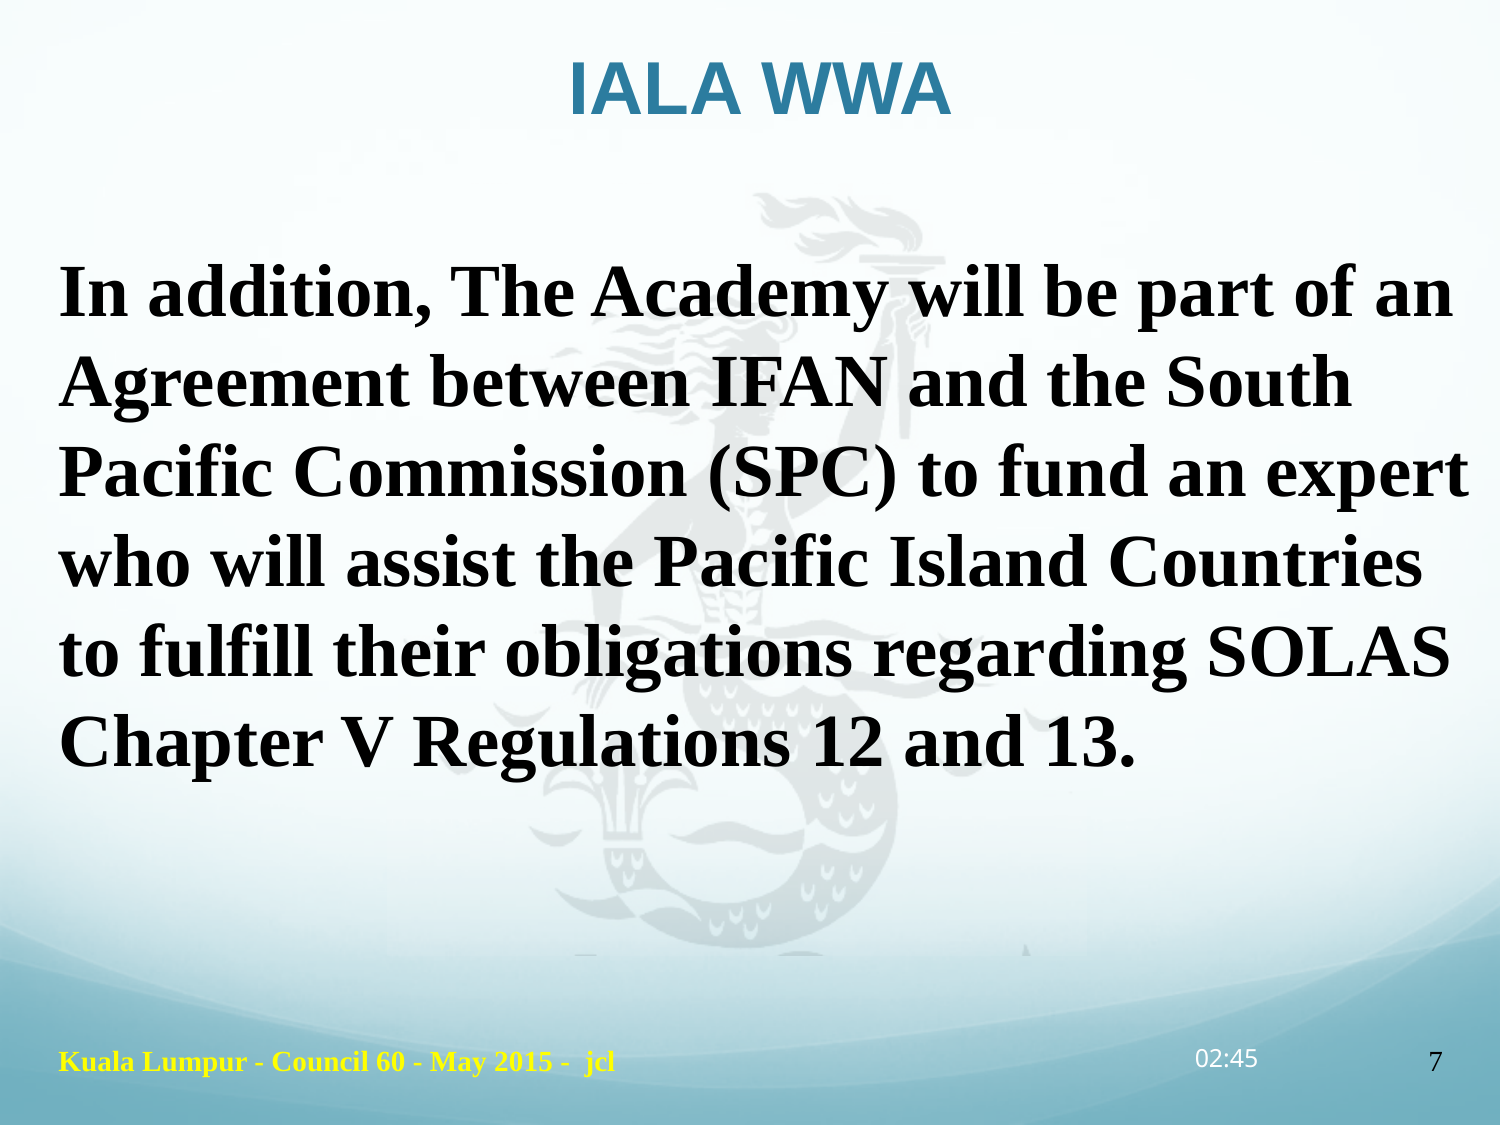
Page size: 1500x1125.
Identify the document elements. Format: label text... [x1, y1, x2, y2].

footer Kuala Lumpur - Council 60 - May 2015 - jcl [43, 1029, 838, 1090]
title IALA WWA [43, 0, 1500, 106]
text_box In addition, The Academy will be part of an Agreement between IFAN and the South Pacific Commission (SPC) to fund an expert who will assist the Pacific Island Countries to fulfill their obligations regarding SOLAS Chapter V Regulations 12 and 13. [43, 106, 1500, 1058]
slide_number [923, 1029, 1274, 1090]
slide_number 7 [1295, 1029, 1459, 1090]
